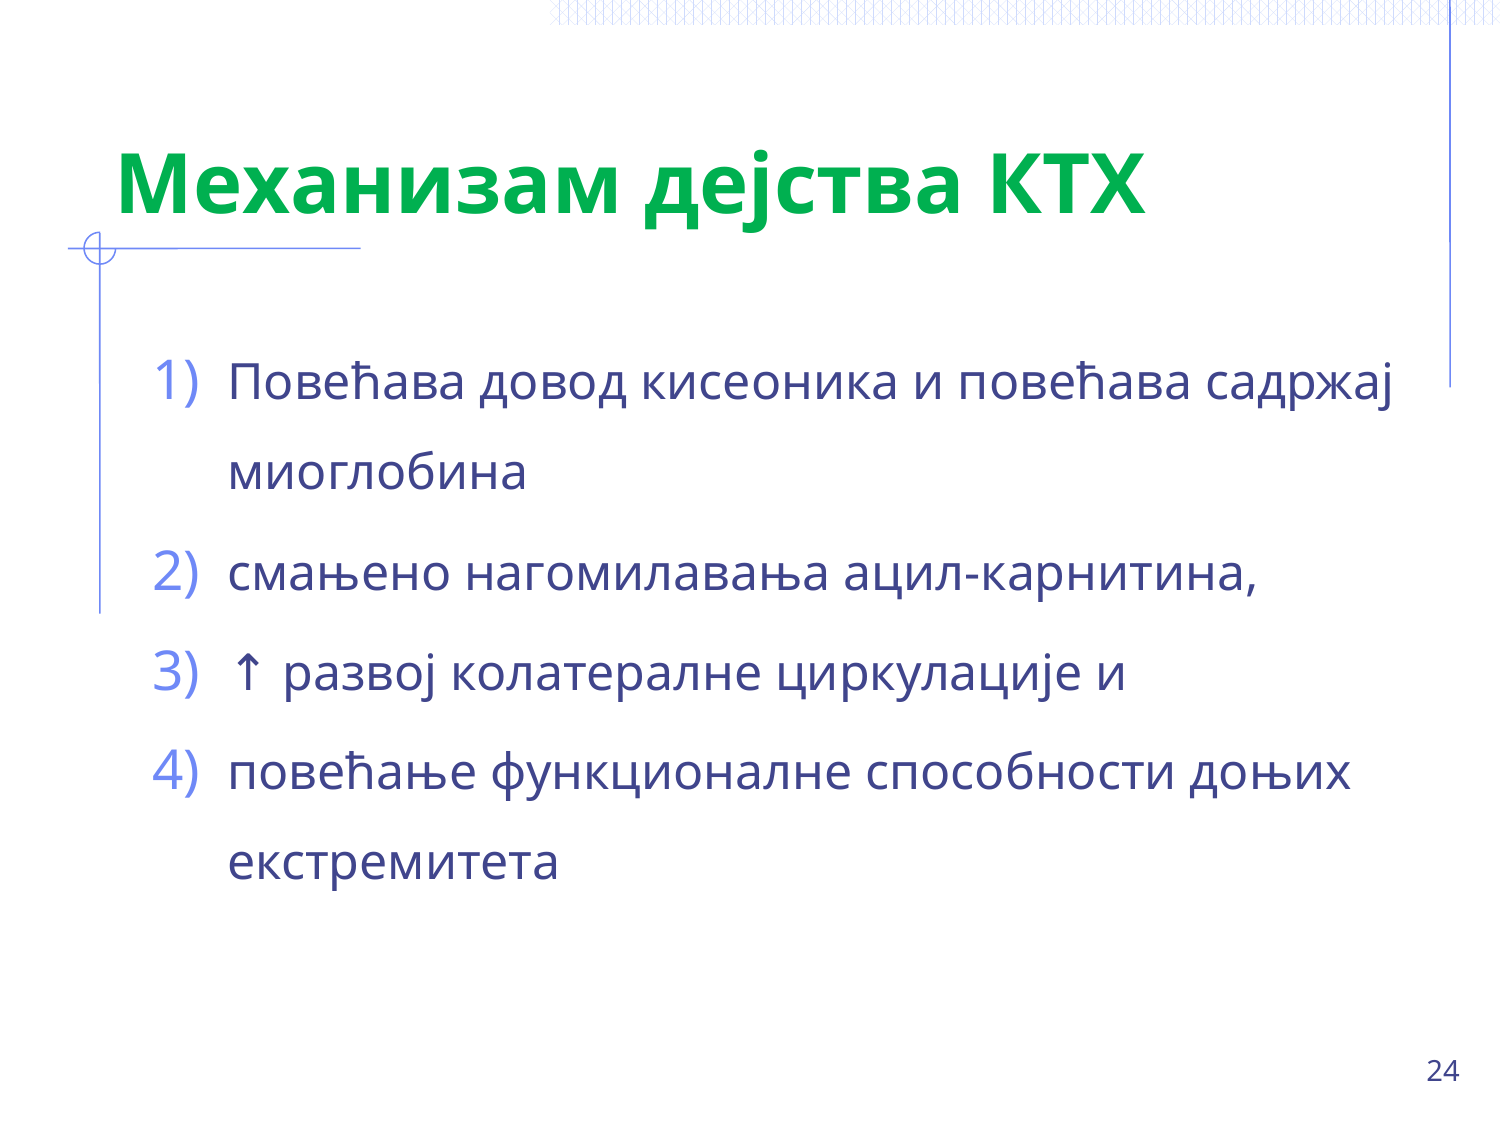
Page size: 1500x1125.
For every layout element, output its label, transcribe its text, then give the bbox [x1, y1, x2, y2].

slide_number 24 [1162, 1025, 1475, 1100]
list Повећава довод кисеоника и повећава садржај миоглобина смањено нагомилавања ацил-карнитина, ↑ развој колатералне циркулације и повећање функционалне способности доњих екстремитета [137, 312, 1413, 988]
title Механизам дејства КТХ [99, 49, 1376, 238]
